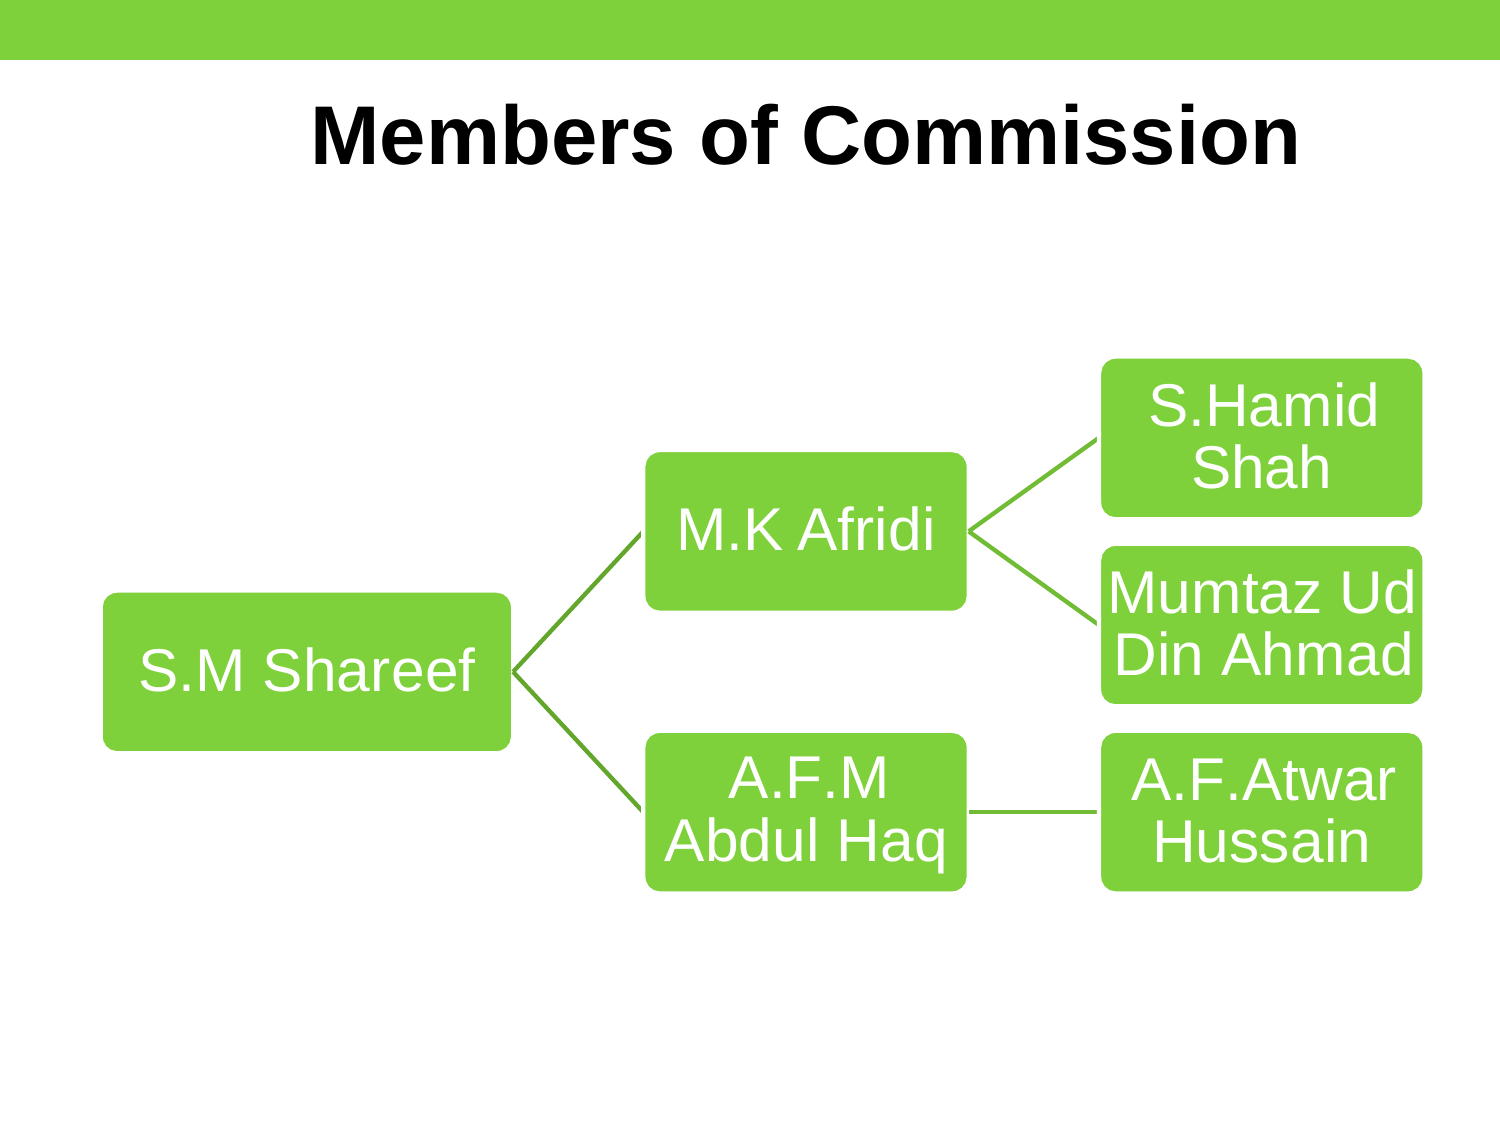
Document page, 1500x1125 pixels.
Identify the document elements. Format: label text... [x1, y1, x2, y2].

text_box Members [308, 93, 691, 182]
text_box [0, 0, 1500, 60]
text_box Commission [799, 93, 1317, 182]
text_box M.K [674, 498, 795, 564]
text_box Mumtaz Ud Din Ahmad [1105, 561, 1429, 689]
text_box S.M Shareef [136, 639, 487, 704]
text_box [643, 450, 969, 613]
text_box [1099, 543, 1425, 707]
text_box [643, 730, 969, 894]
text_box Afridi [795, 498, 947, 564]
text_box [1099, 730, 1425, 894]
text_box of [698, 93, 794, 182]
text_box S.Hamid Shah [1143, 374, 1385, 502]
text_box A.F.Atwar Hussain [1130, 748, 1399, 876]
text_box A.F.M Abdul Haq [662, 748, 958, 876]
text_box [1099, 356, 1425, 520]
text_box [100, 590, 514, 754]
